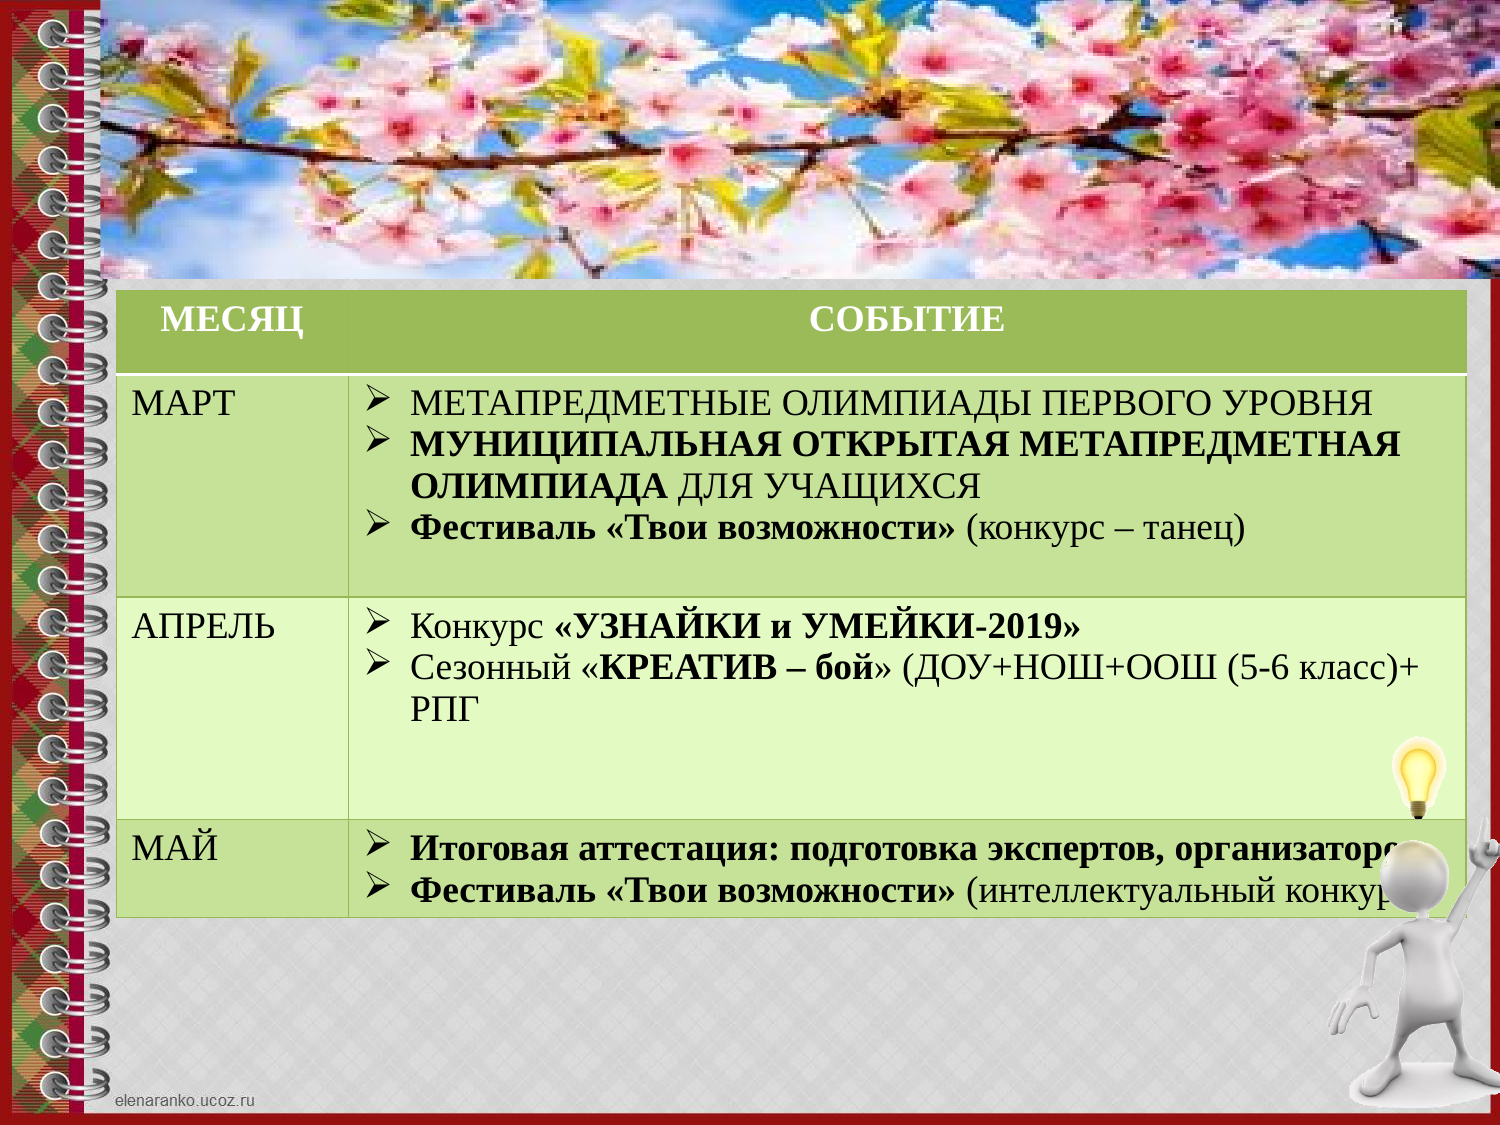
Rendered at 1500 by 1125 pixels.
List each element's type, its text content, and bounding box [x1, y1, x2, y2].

table_cell МЕТАПРЕДМЕТНЫЕ ОЛИМПИАДЫ ПЕРВОГО УРОВНЯ МУНИЦИПАЛЬНАЯ ОТКРЫТАЯ МЕТАПРЕДМЕТНАЯ ОЛИМПИАДА ДЛЯ УЧАЩИХСЯ Фестиваль «Твои возможности» (конкурс – танец) [349, 376, 1465, 596]
table_header МЕСЯЦ [117, 291, 348, 373]
table_cell МАЙ [117, 820, 348, 917]
picture [0, 0, 1500, 1125]
table_cell АПРЕЛЬ [117, 598, 348, 819]
table_header СОБЫТИЕ [349, 291, 1465, 373]
table_cell Конкурс «УЗНАЙКИ и УМЕЙКИ-2019» Сезонный «КРЕАТИВ – бой» (ДОУ+НОШ+ООШ (5-6 класс)+ РПГ [349, 598, 1465, 819]
table_cell МАРТ [117, 376, 348, 596]
table_cell Итоговая аттестация: подготовка экспертов, организаторов Фестиваль «Твои возможности» (интеллектуальный конкурс) [349, 820, 1264, 917]
